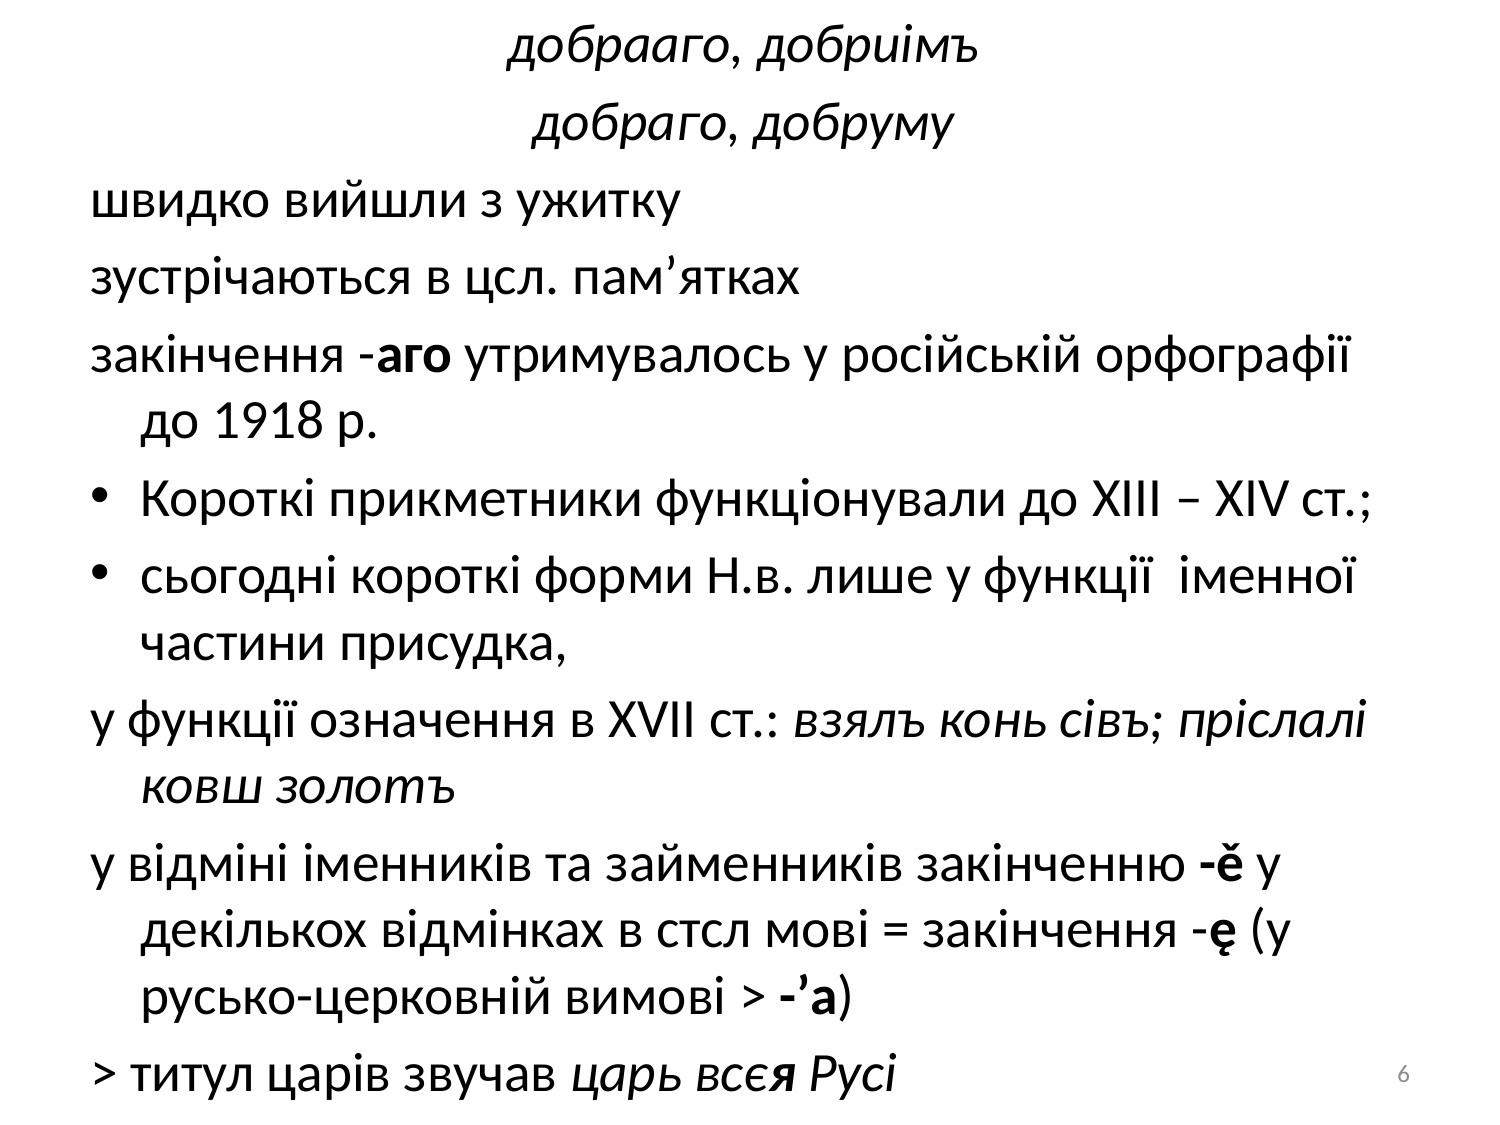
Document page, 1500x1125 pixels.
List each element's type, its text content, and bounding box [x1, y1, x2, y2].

list добрааго, добриімъ добраго, добруму швидко вийшли з ужитку зустрічаються в цсл. пам’ятках закінчення -аго утримувалось у російській орфографії до 1918 р. Короткі прикметники функціонували до XIII – XIV ст.; сьогодні короткі форми Н.в. лише у функції іменної частини присудка, у функції означення в XVII ст.: взялъ конь сівъ; пріслалі ковш золотъ у відміні іменників та займенників закінченню -ě у декількох відмінках в стсл мові = закінчення -ę (у русько-церковній вимові > -’а) > титул царів звучав царь всєя Русі [75, 0, 1425, 1125]
slide_number 6 [1074, 1042, 1425, 1103]
